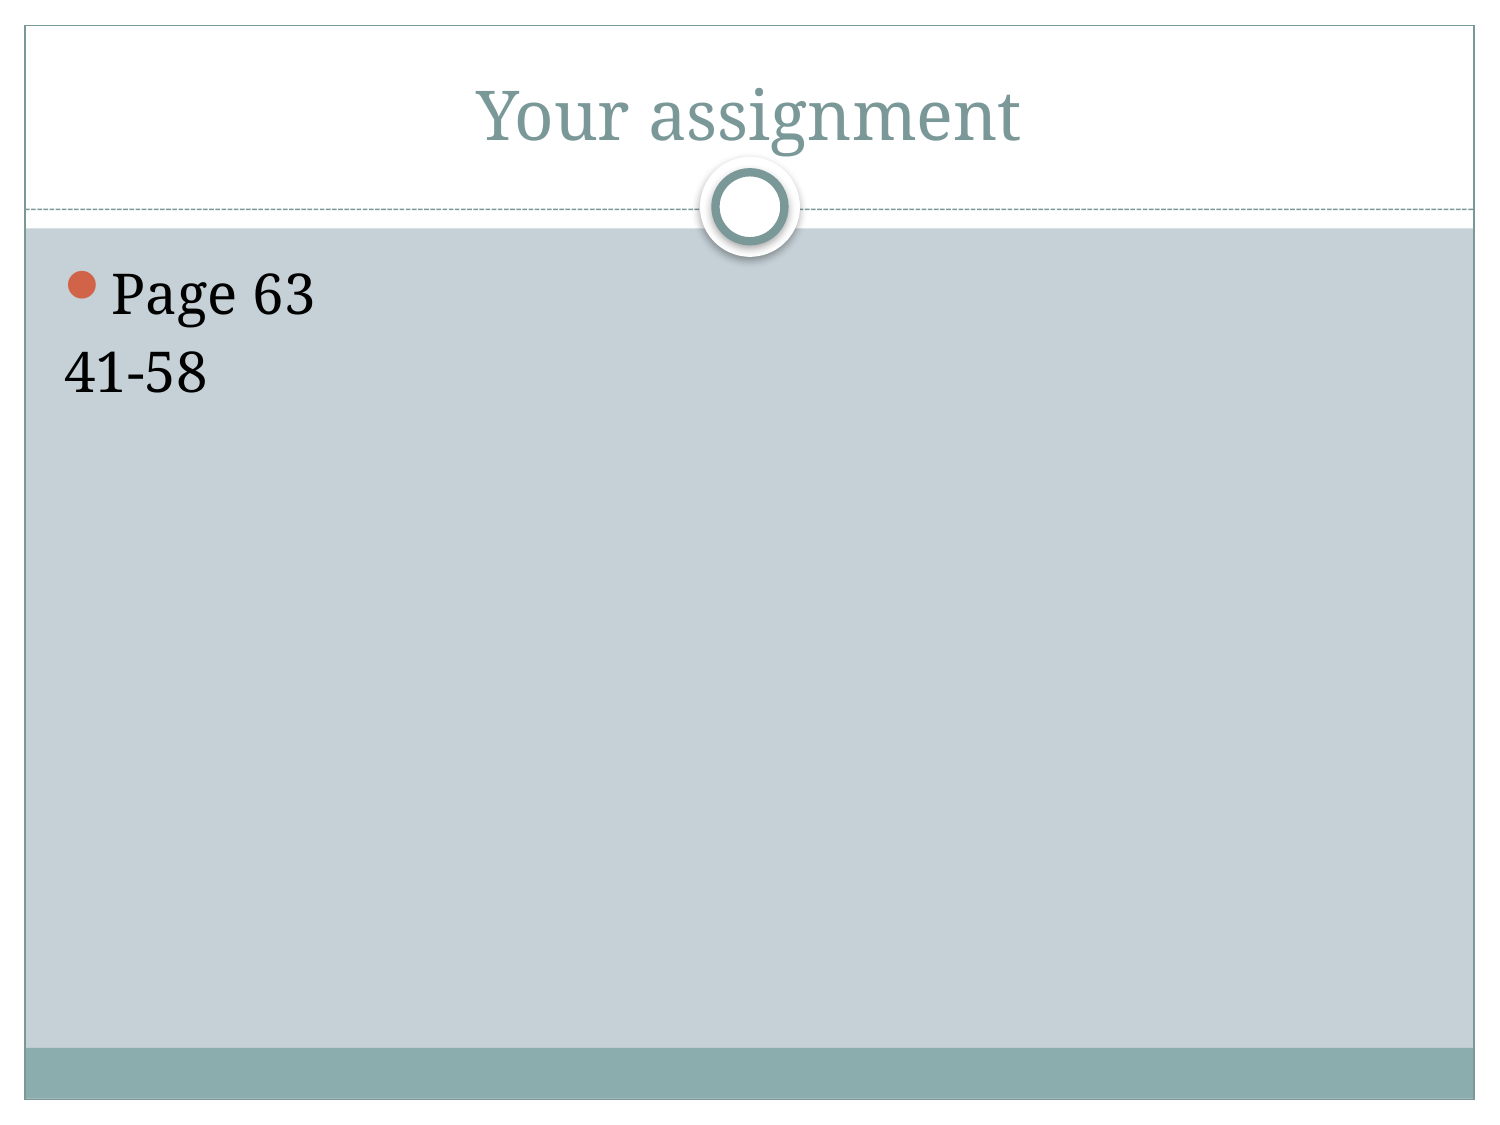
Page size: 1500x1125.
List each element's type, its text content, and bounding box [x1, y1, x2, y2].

list Page 63 41-58 [49, 250, 1445, 1001]
title Your assignment [49, 37, 1450, 162]
